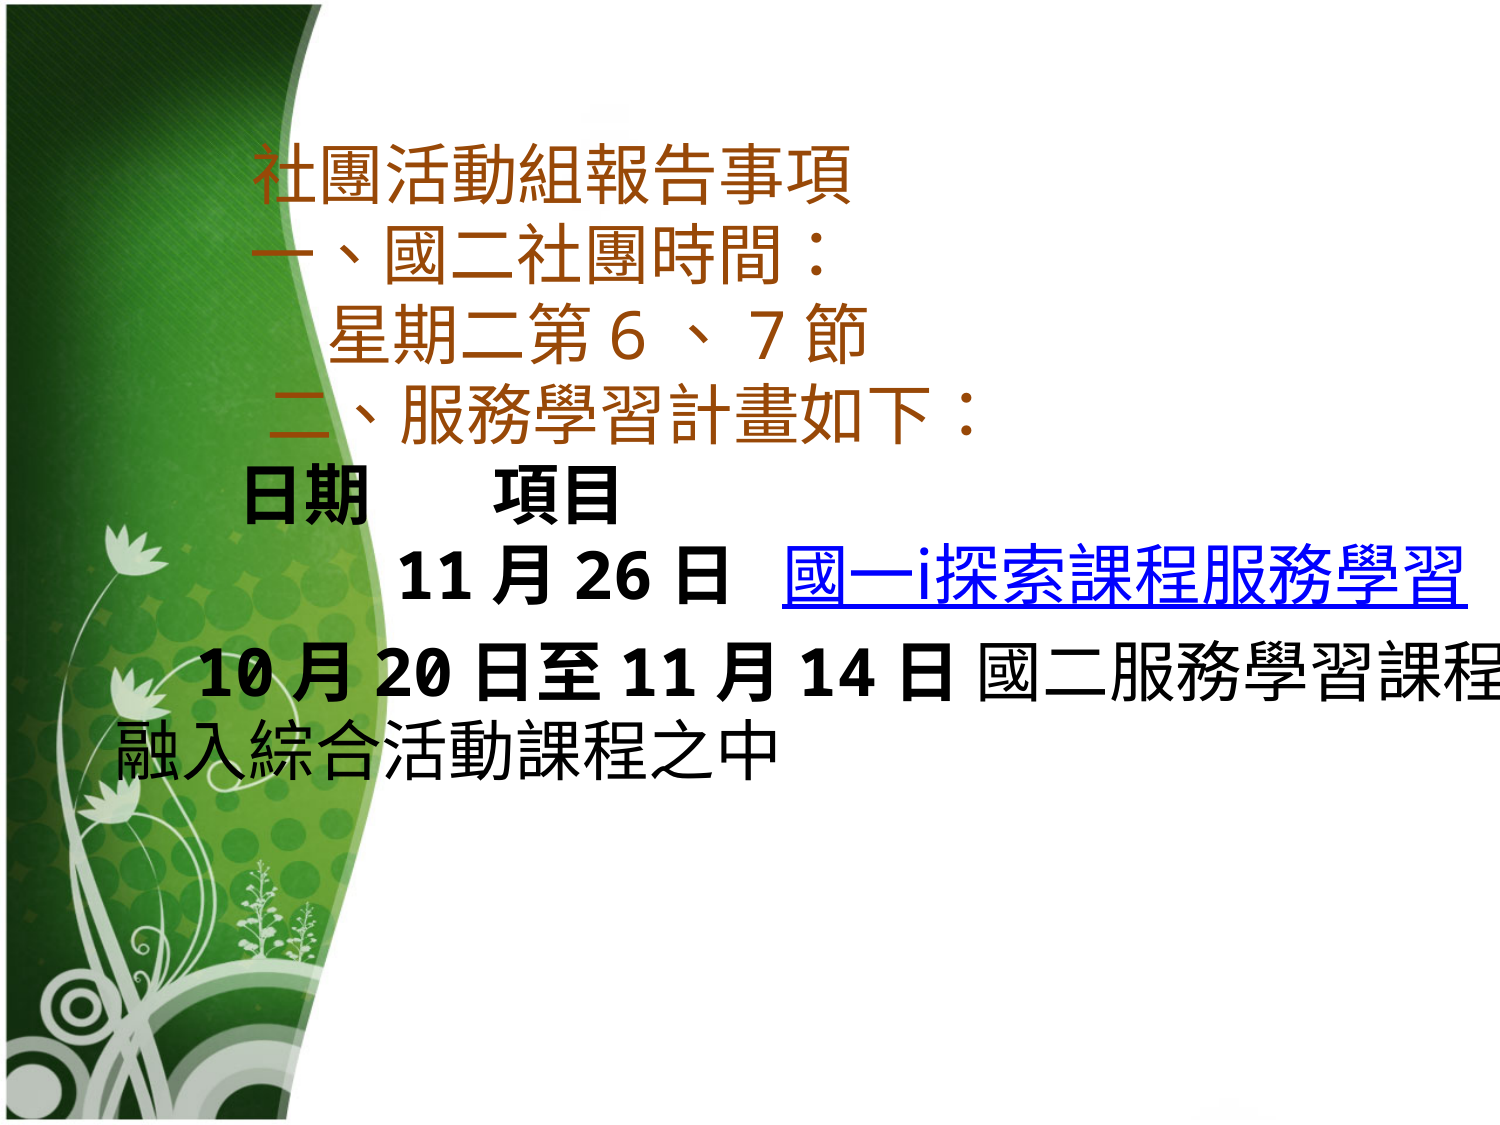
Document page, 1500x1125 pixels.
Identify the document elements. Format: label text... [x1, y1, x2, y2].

text_box 社團活動組報告事項 一、國二社團時間： 星期二第6、7節 二、服務學習計畫如下： 日期 項目 11月26日 國一i探索課程服務學習 10月20日至11月14日 國二服務學習課程融入綜合活動課程之中 [100, 125, 1500, 877]
picture [0, 0, 1500, 1125]
